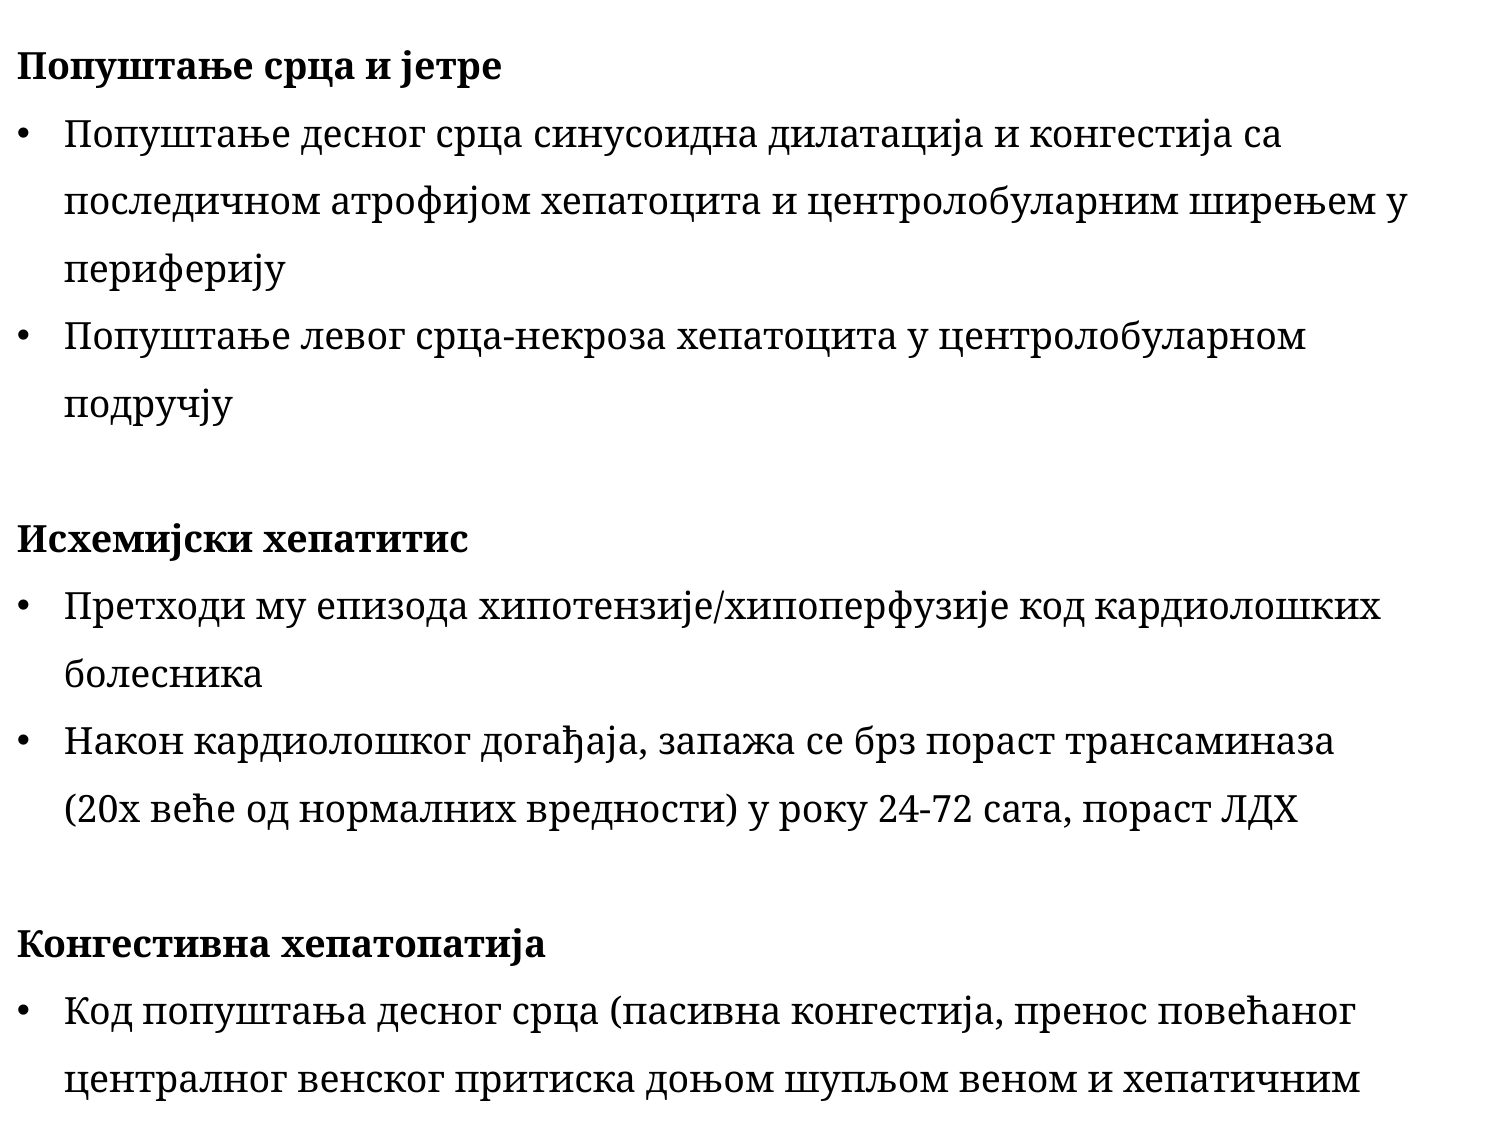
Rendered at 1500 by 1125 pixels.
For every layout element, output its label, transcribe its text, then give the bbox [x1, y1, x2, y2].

text_box Попуштање срца и јетре Попуштање десног срца синусоидна дилатација и конгестија са последичном атрофијом хепатоцита и центролобуларним ширењем у периферију Попуштање левог срца-некроза хепатоцита у центролобуларном подручју Исхемијски хепатитис Претходи му епизода хипотензије/хипоперфузије код кардиолошких болесника Након кардиолошког догађаја, запажа се брз пораст трансаминаза (20x веће од нормалних вредности) у року 24-72 сата, пораст ЛДХ Конгестивна хепатопатија Код попуштања десног срца (пасивна конгестија, пренос повећаног централног венског притиска доњом шупљом веном и хепатичним венама на паренхим јетре) [2, 12, 1427, 1125]
